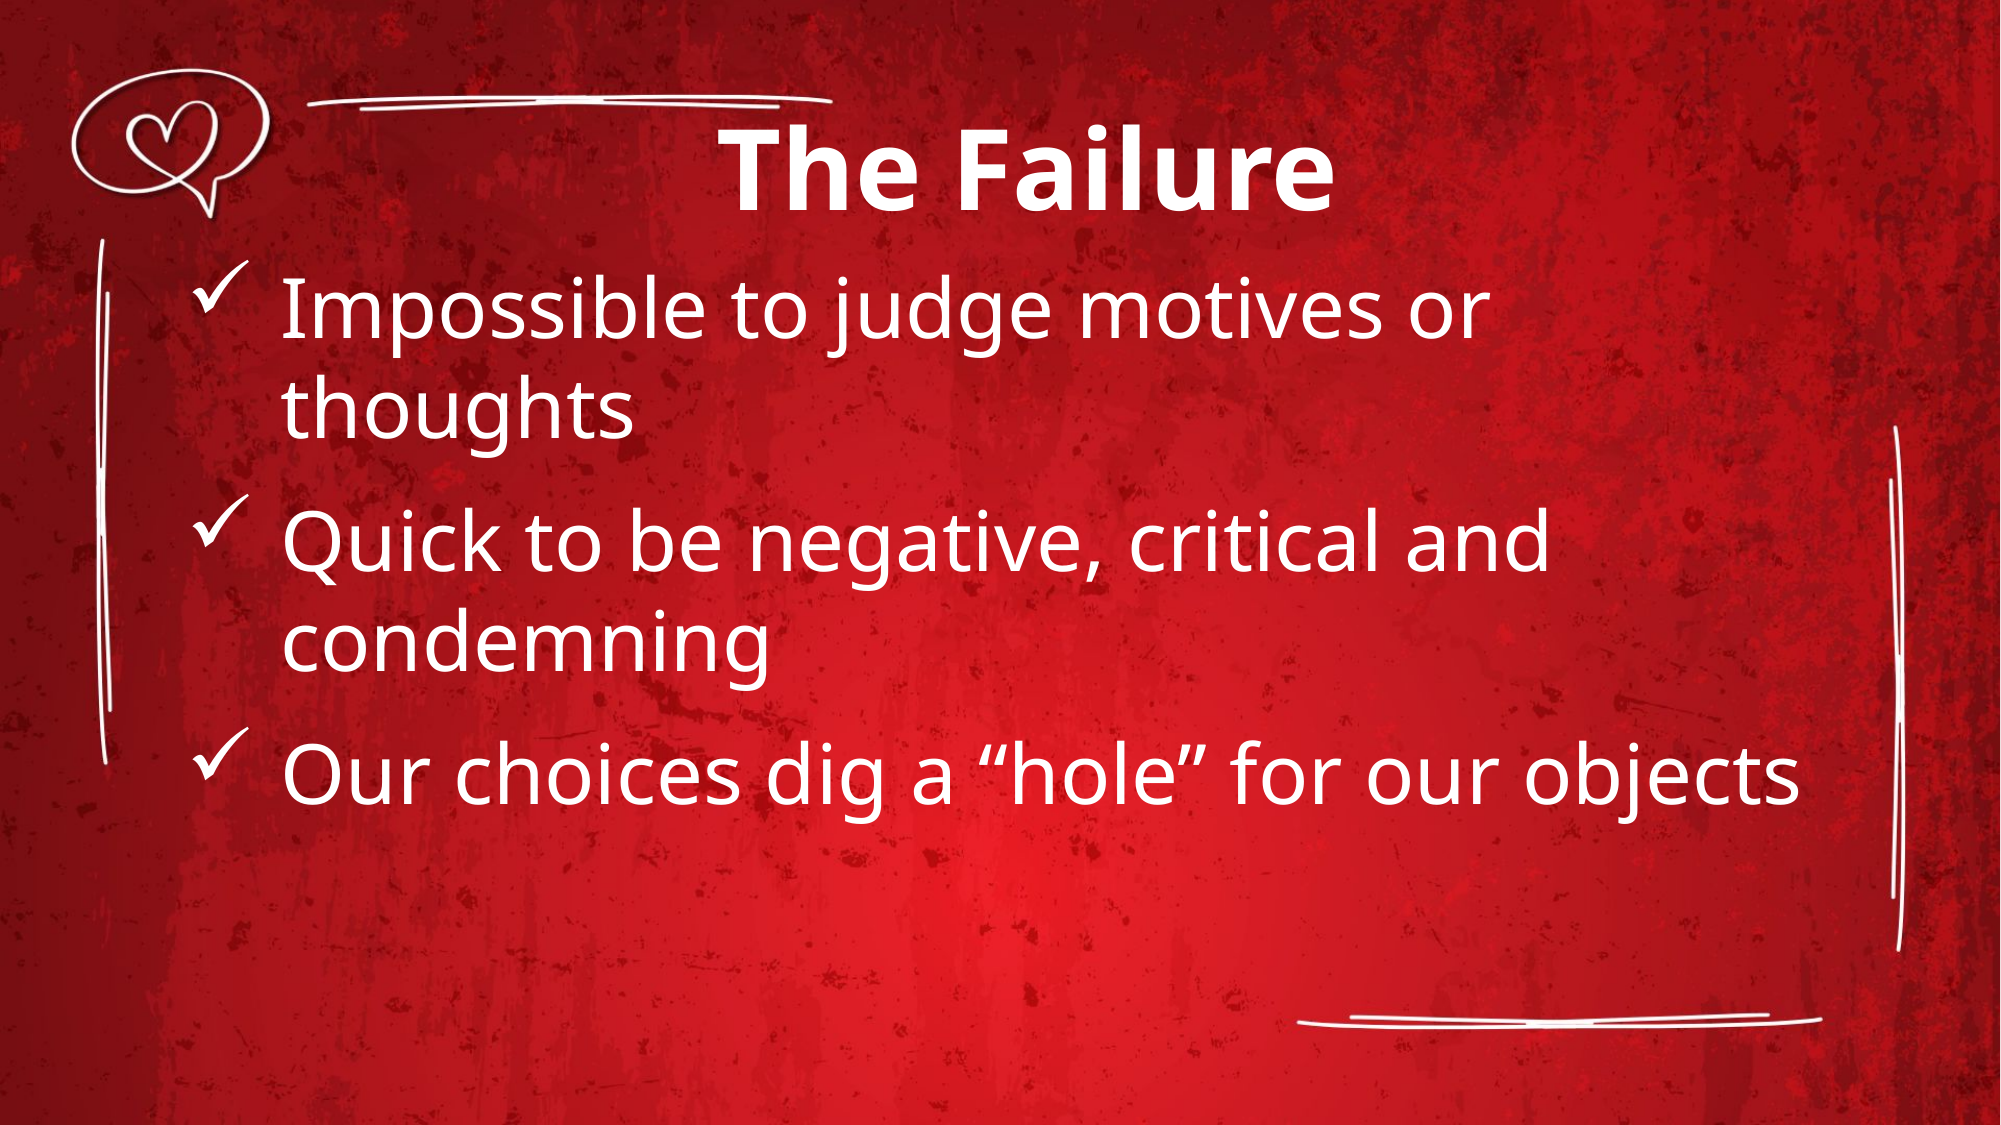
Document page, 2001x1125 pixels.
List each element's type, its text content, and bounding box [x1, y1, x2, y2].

list The Failure Impossible to judge motives or thoughts Quick to be negative, critical and condemning Our choices dig a “hole” for our objects [171, 107, 1884, 828]
picture [0, 0, 2001, 1125]
